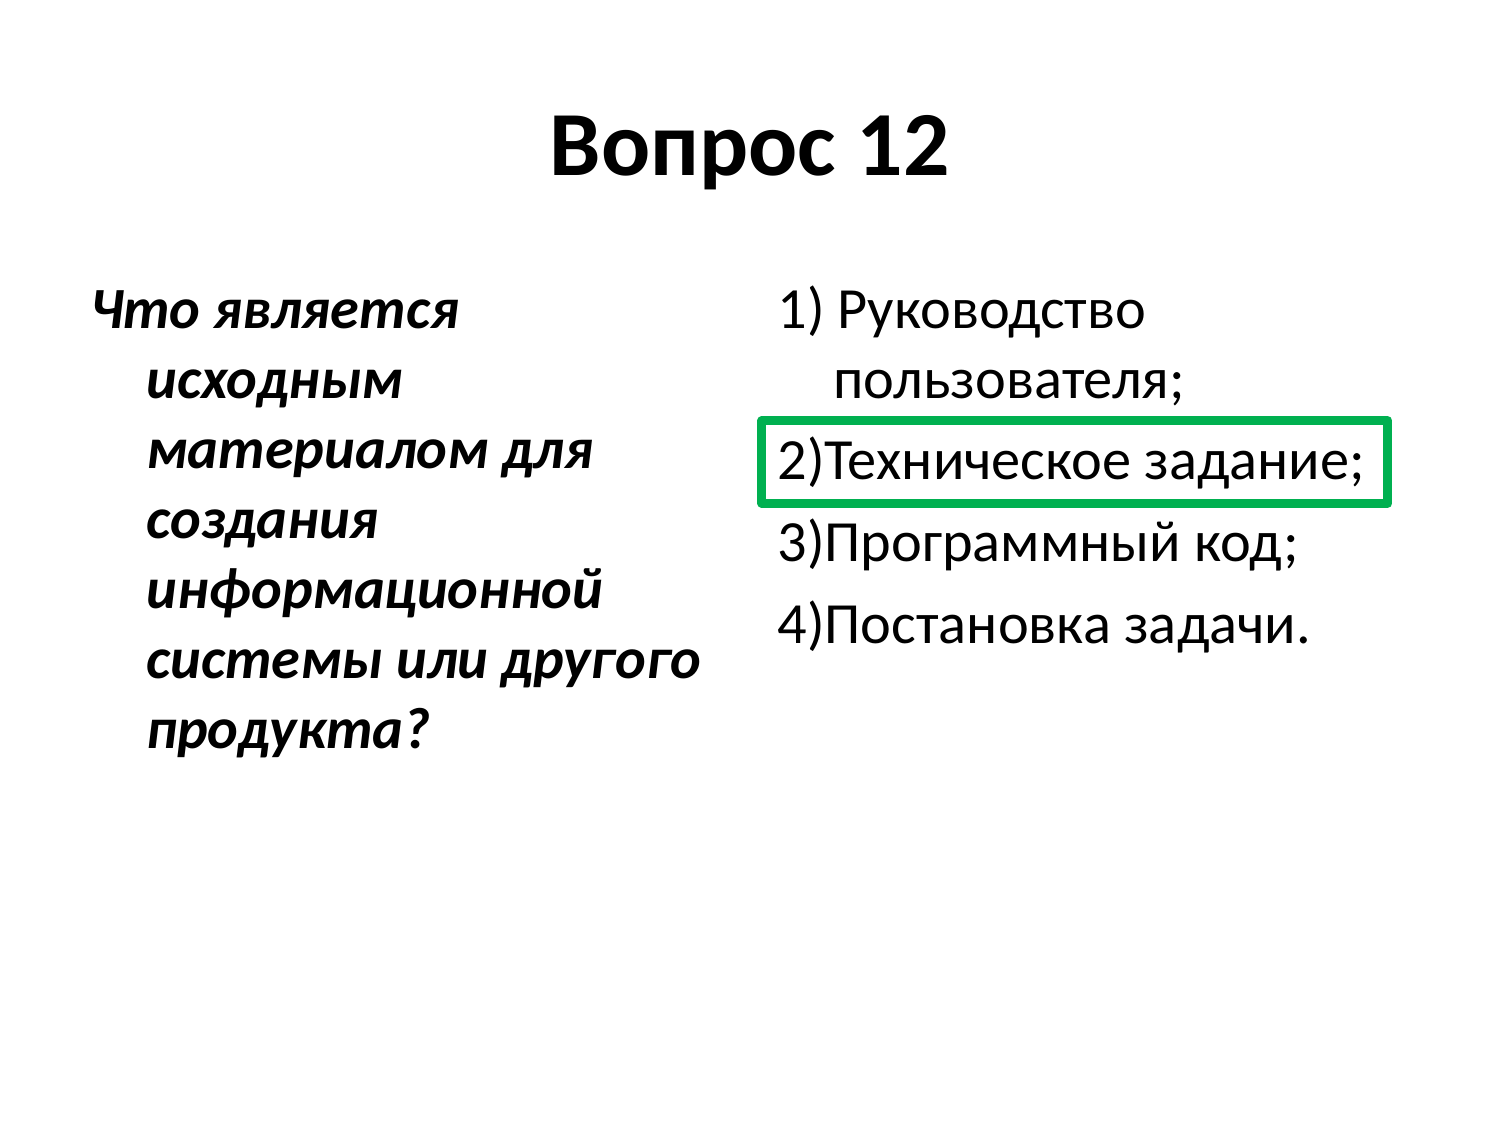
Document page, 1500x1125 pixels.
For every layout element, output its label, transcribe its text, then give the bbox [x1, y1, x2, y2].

list 1) Руководство пользователя; 2)Техническое задание; 3)Программный код; 4)Постановка задачи. [762, 262, 1425, 1005]
list Что является исходным материалом для создания информационной системы или другого продукта? [75, 262, 738, 1005]
text_box [760, 419, 1390, 505]
title Вопрос 12 [75, 45, 1425, 233]
